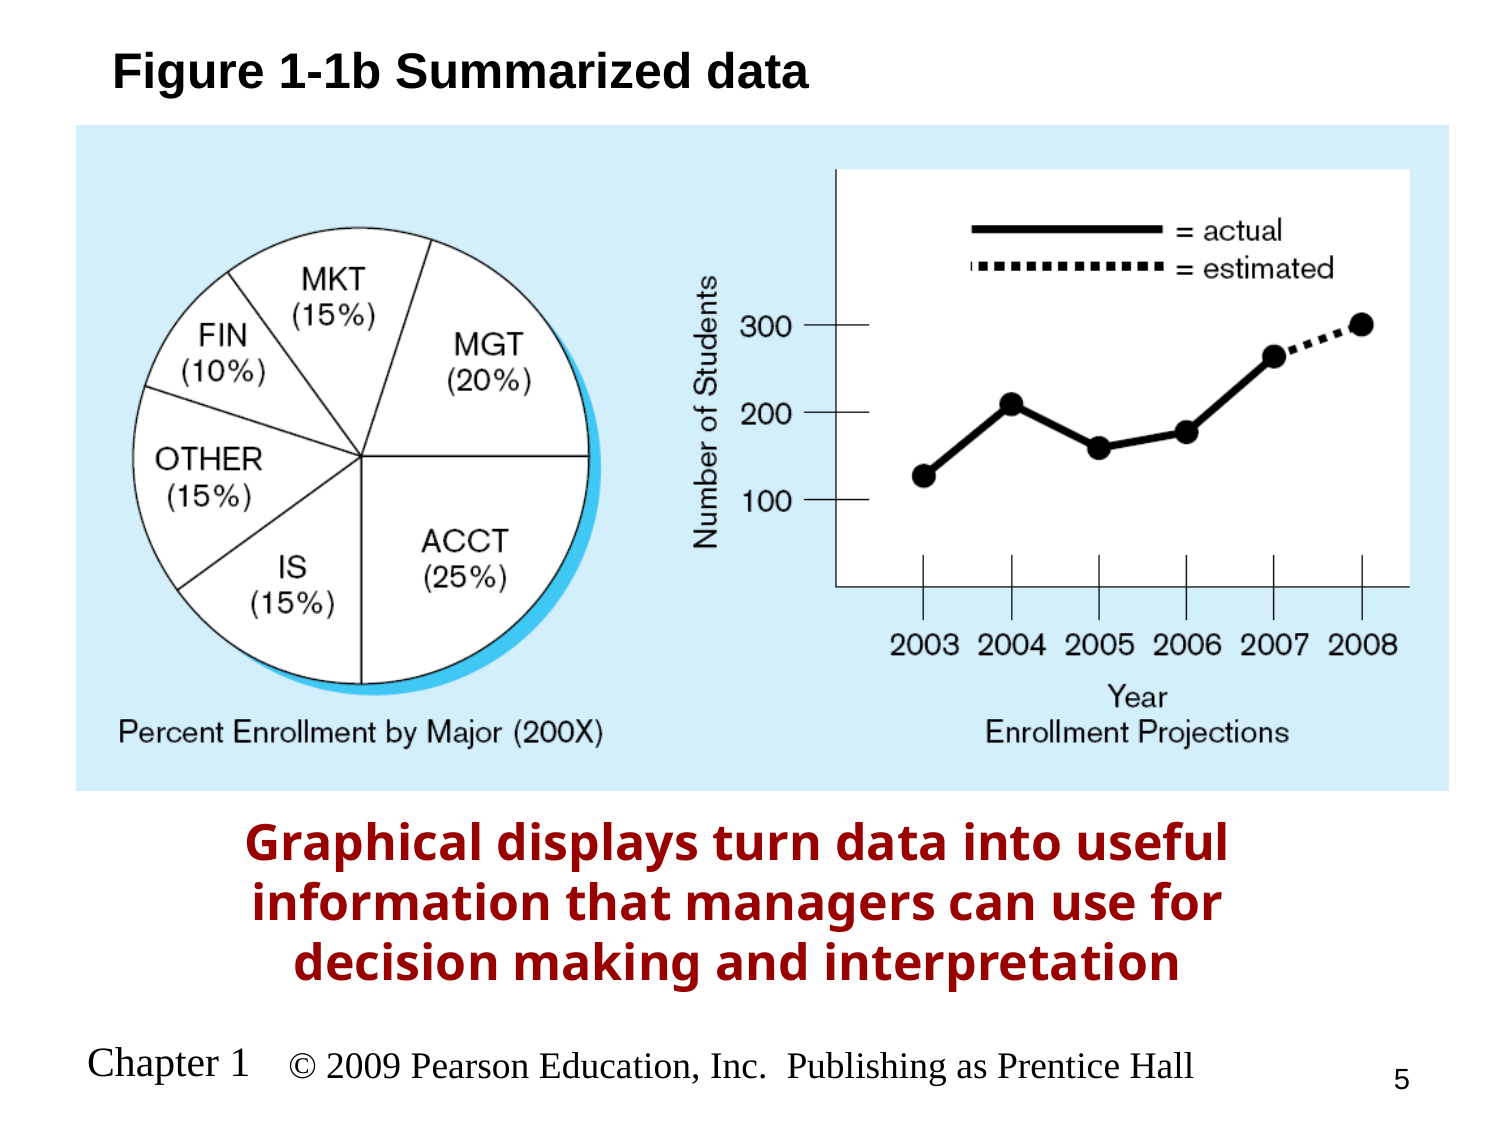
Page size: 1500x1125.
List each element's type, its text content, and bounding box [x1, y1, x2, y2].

text_box Figure 1-1b Summarized data [97, 31, 825, 107]
text_box Graphical displays turn data into useful information that managers can use for decision making and interpretation [200, 802, 1275, 998]
slide_number 5 [1074, 1024, 1426, 1103]
picture [76, 125, 1449, 791]
